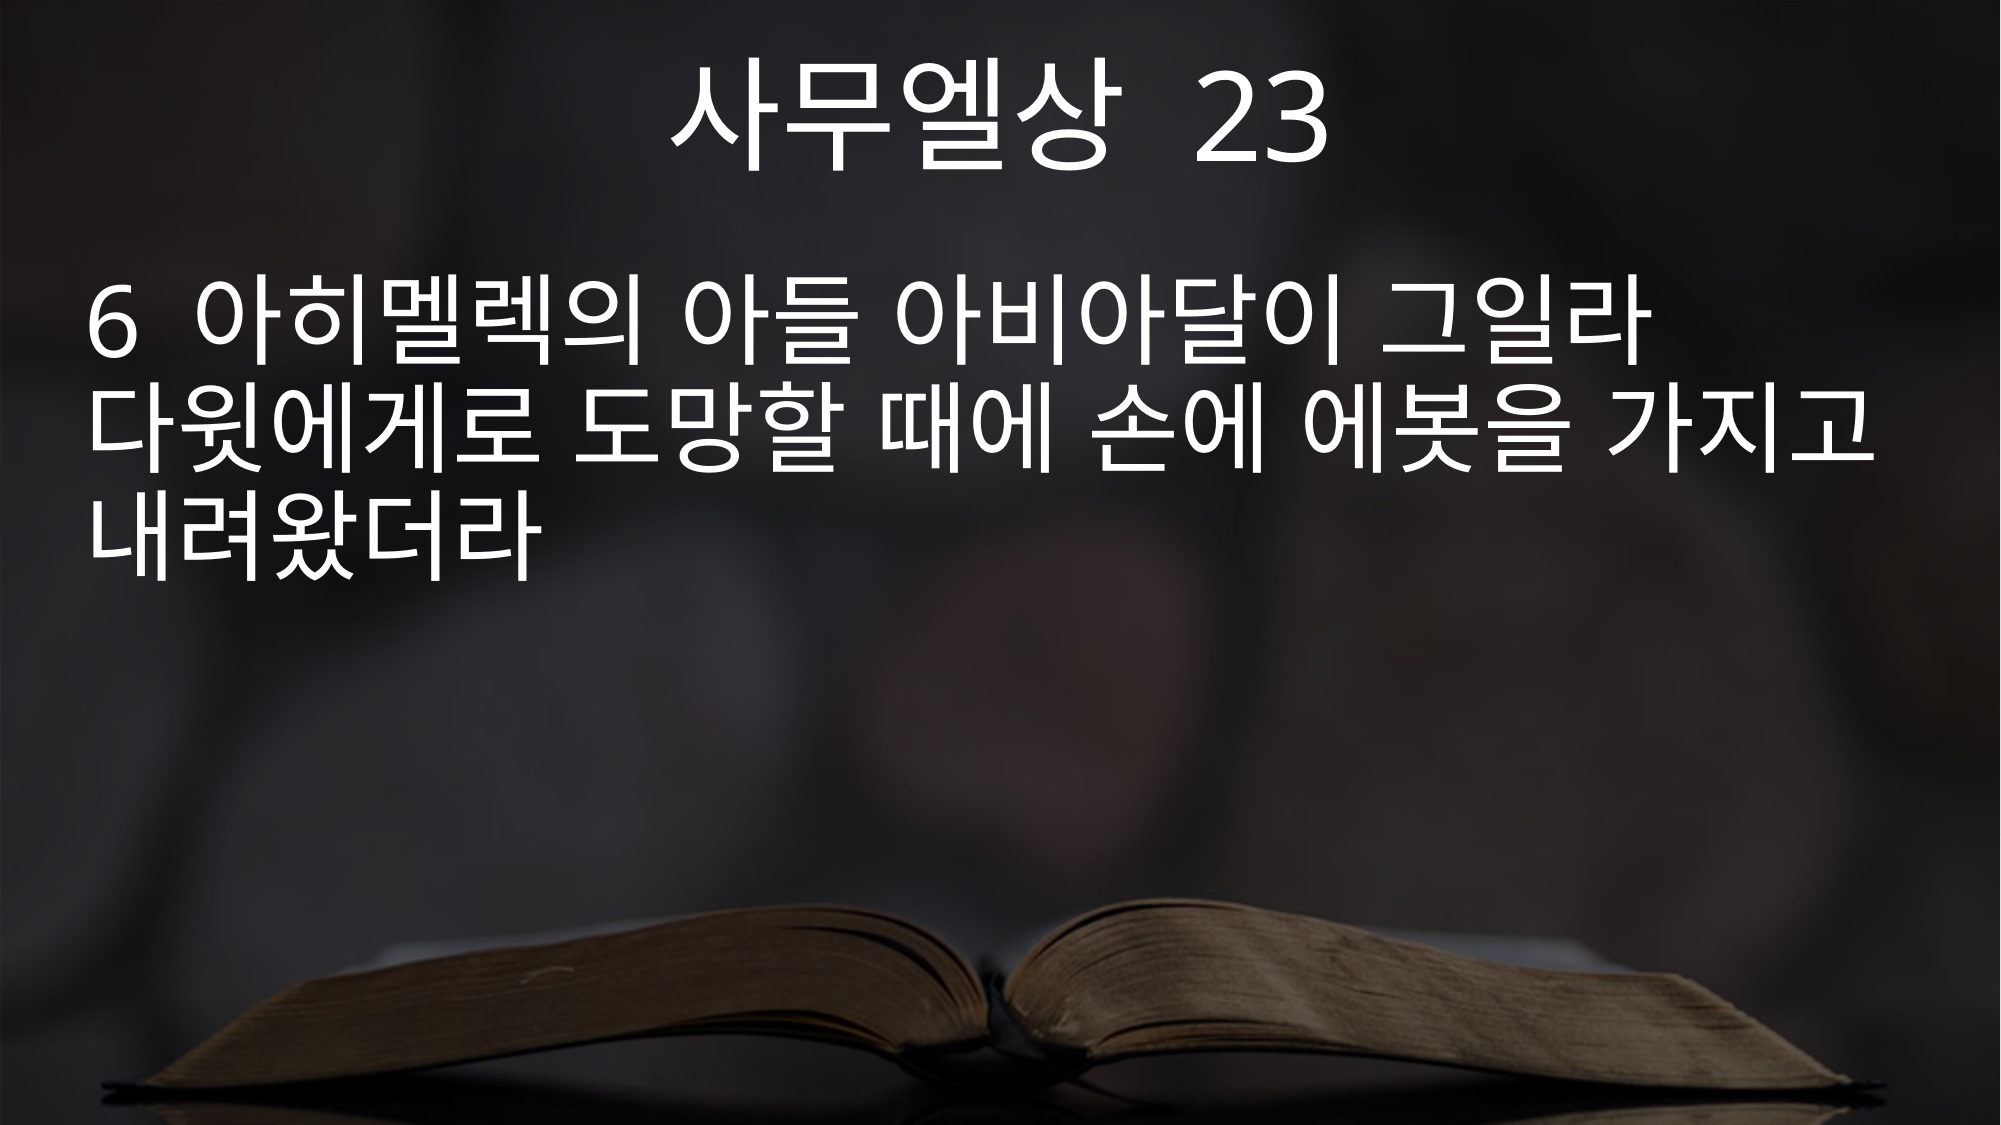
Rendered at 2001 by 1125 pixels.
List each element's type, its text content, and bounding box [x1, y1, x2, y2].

list 6 아히멜렉의 아들 아비아달이 그일라 다윗에게로 도망할 때에 손에 에봇을 가지고 내려왔더라 [69, 263, 1953, 423]
picture [0, 0, 2001, 1125]
footer 사무엘상 23 [0, 32, 2000, 192]
